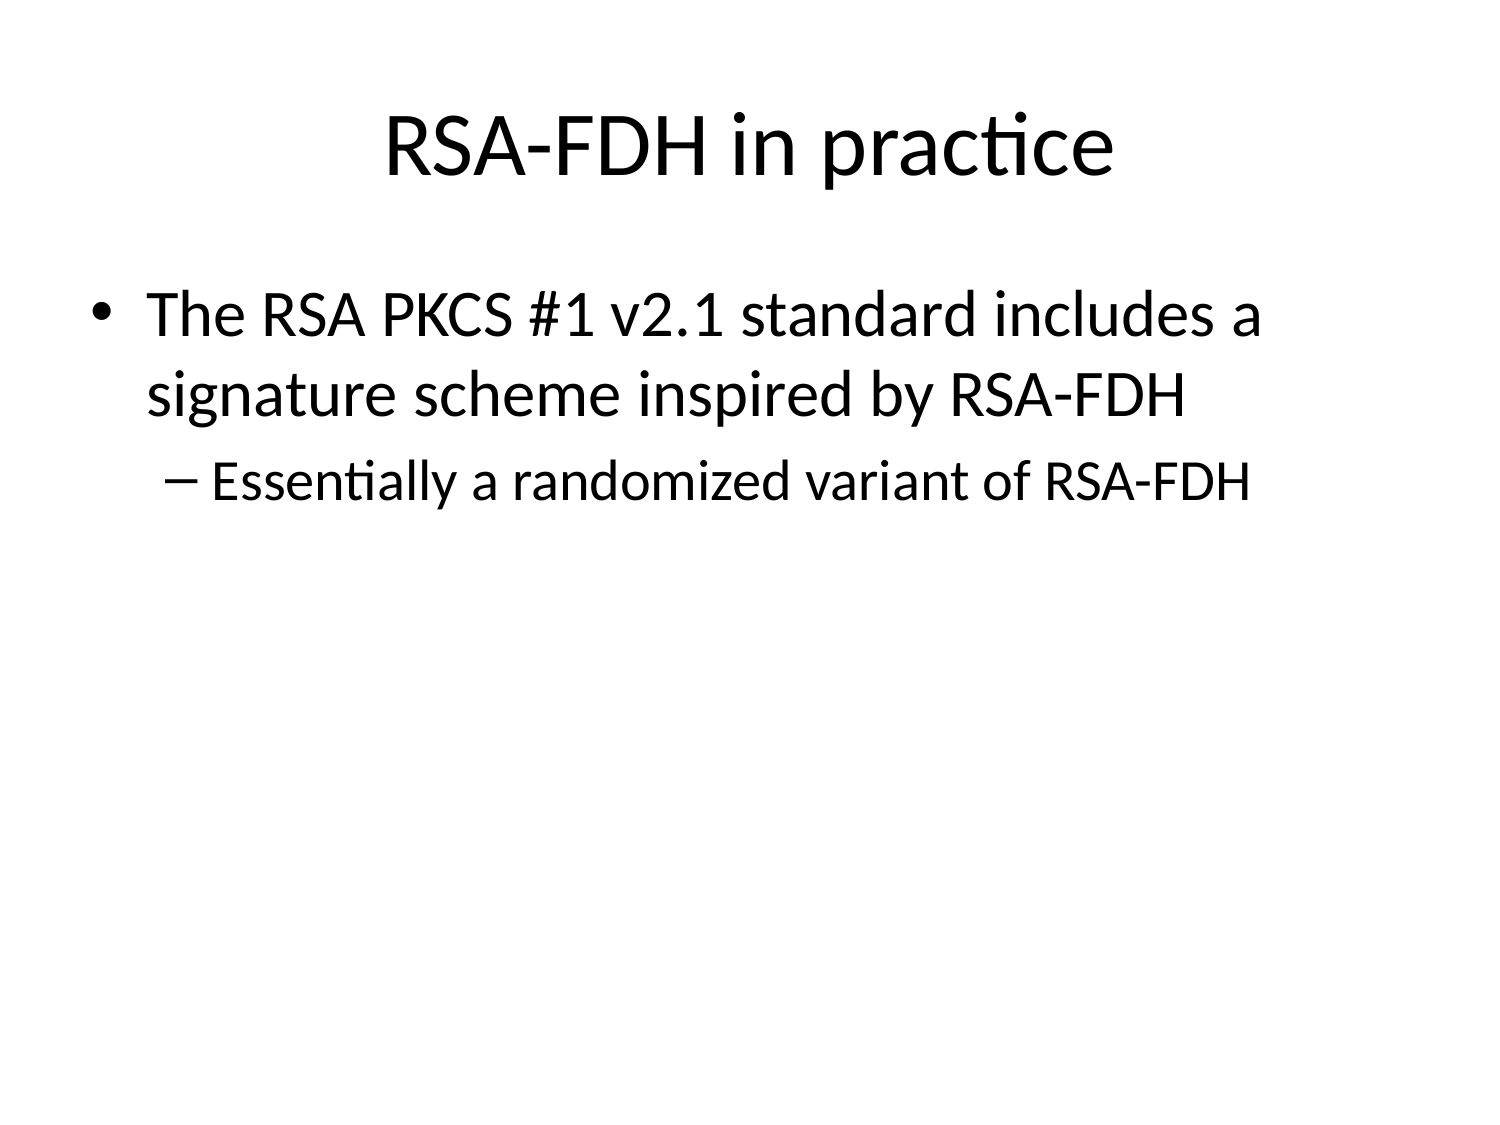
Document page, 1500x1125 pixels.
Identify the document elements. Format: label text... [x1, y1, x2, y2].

list The RSA PKCS #1 v2.1 standard includes a signature scheme inspired by RSA-FDH Essentially a randomized variant of RSA-FDH [75, 262, 1425, 1005]
title RSA-FDH in practice [75, 45, 1425, 233]
